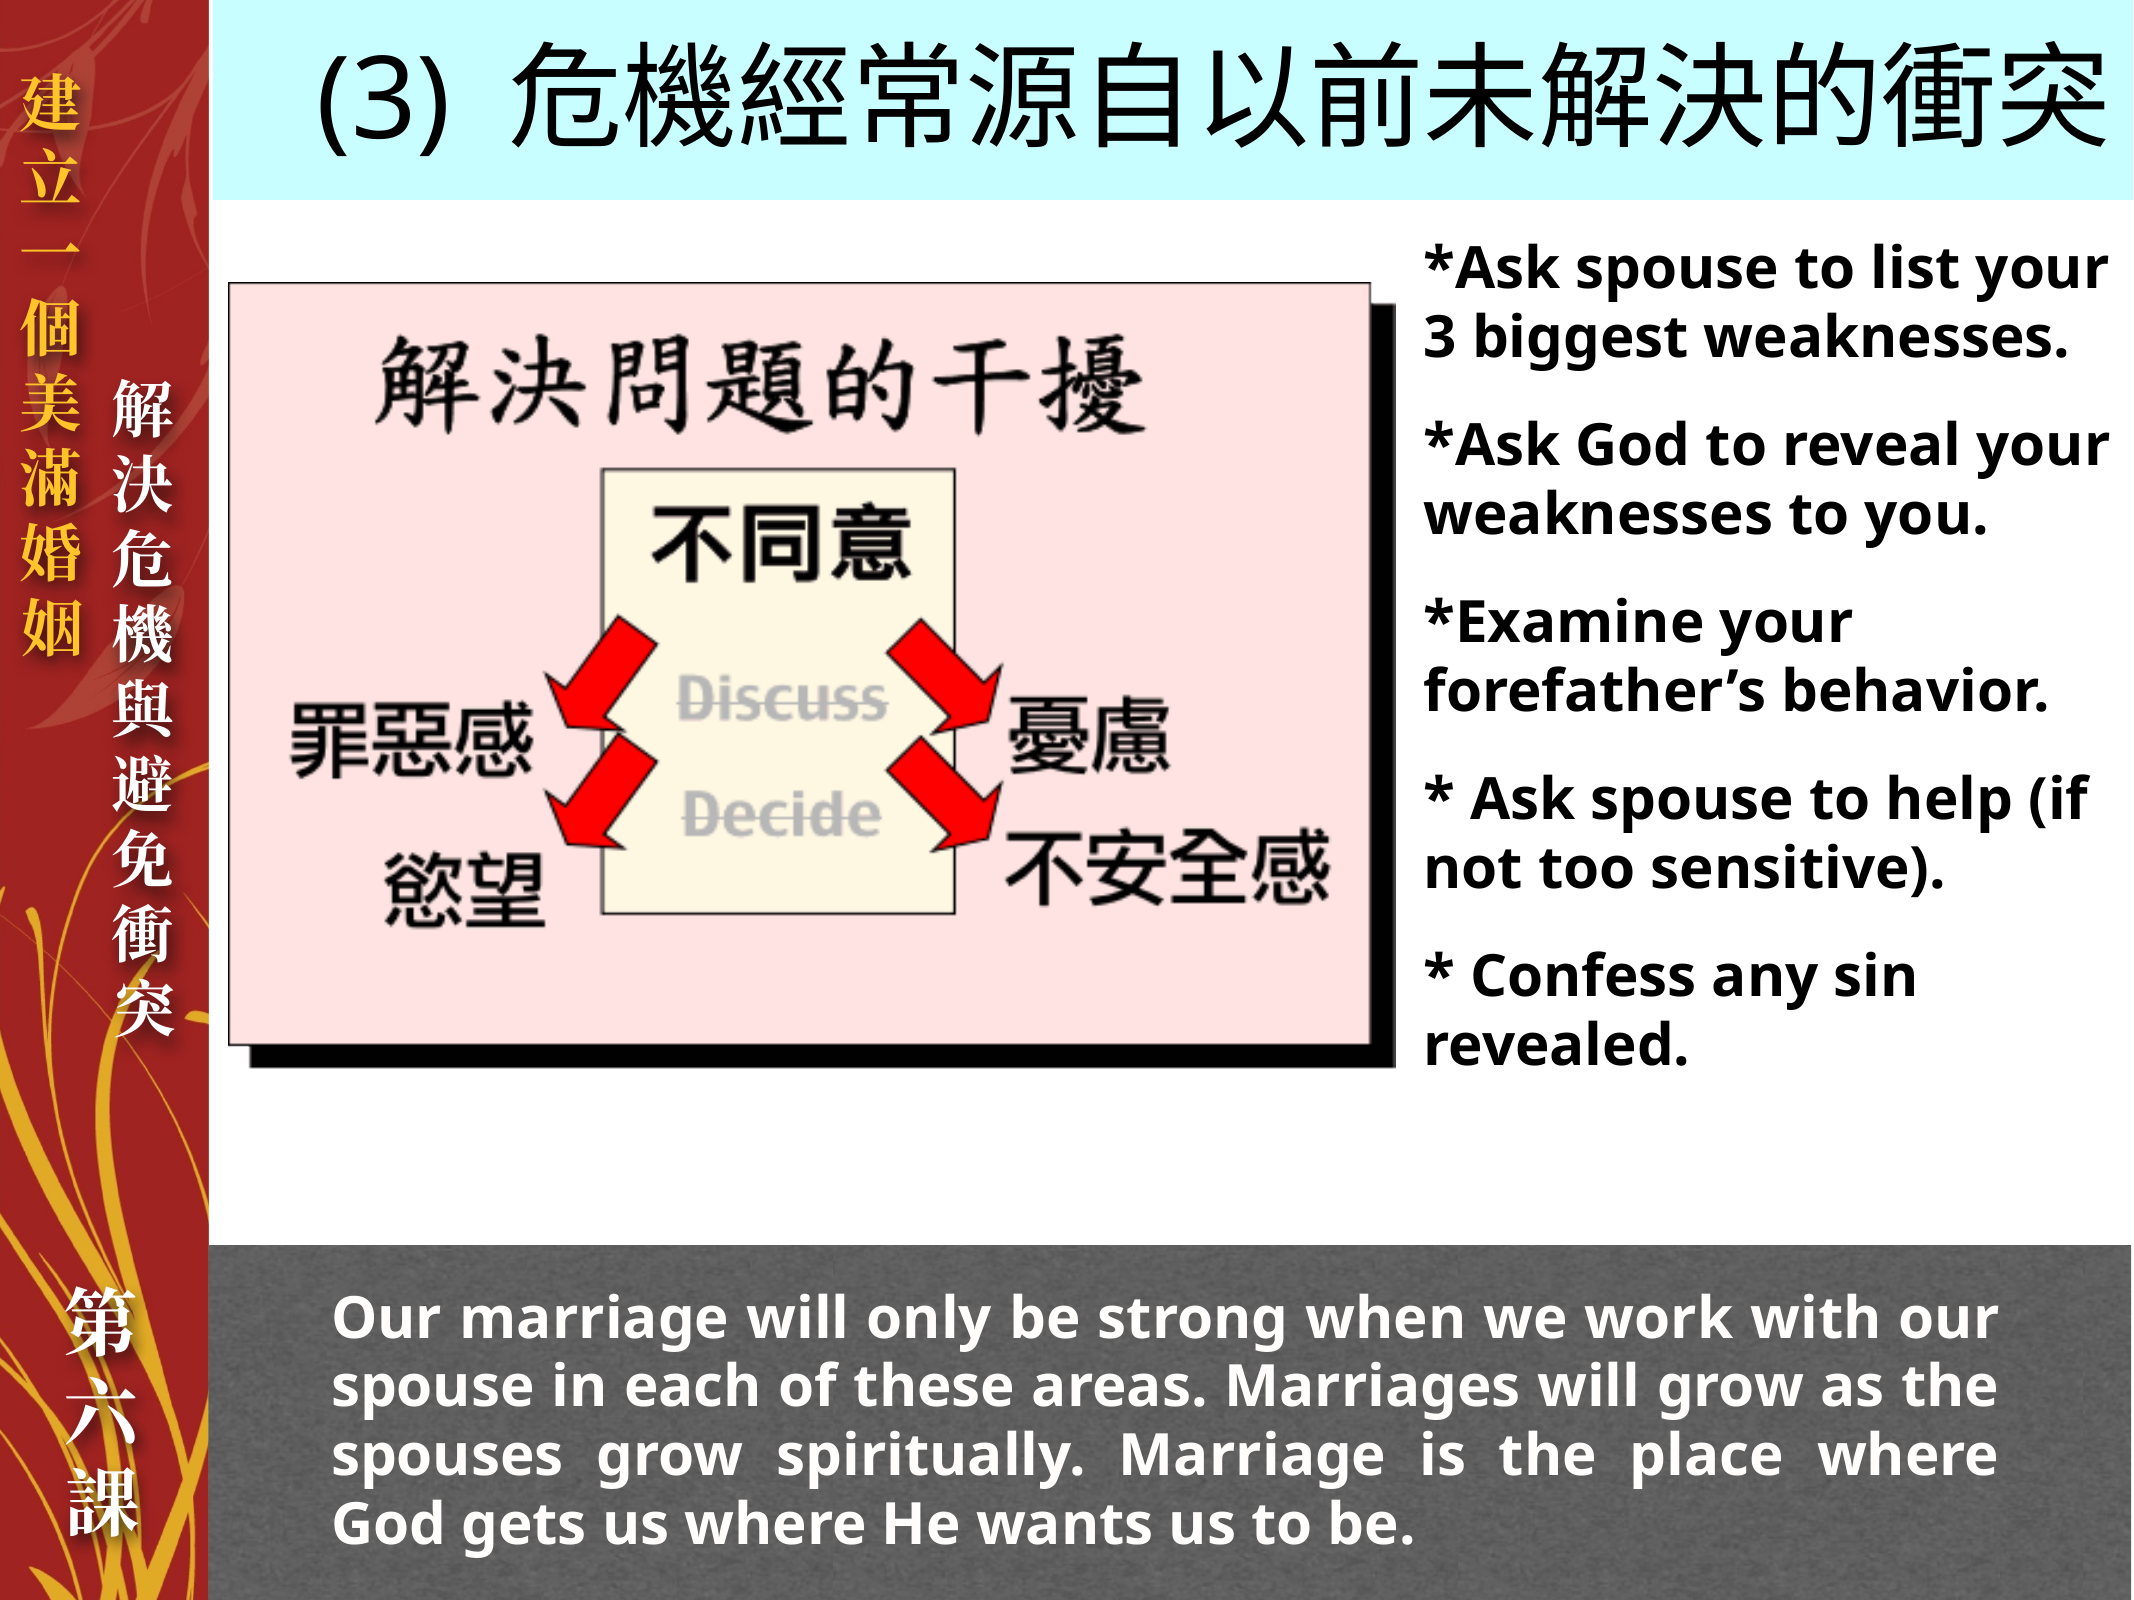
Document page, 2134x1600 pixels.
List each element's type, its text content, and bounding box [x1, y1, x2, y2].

picture [228, 282, 1396, 1071]
text_box *Ask spouse to list your 3 biggest weaknesses. *Ask God to reveal your weaknesses to you. *Examine your forefather’s behavior. * Ask spouse to help (if not too sensitive). * Confess any sin revealed. [1415, 222, 2134, 1086]
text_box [208, 1245, 2132, 1600]
text_box (3) 危機經常源自以前未解決的衝突 [308, 15, 2120, 170]
text_box [212, 0, 2134, 200]
picture [0, 0, 208, 1600]
